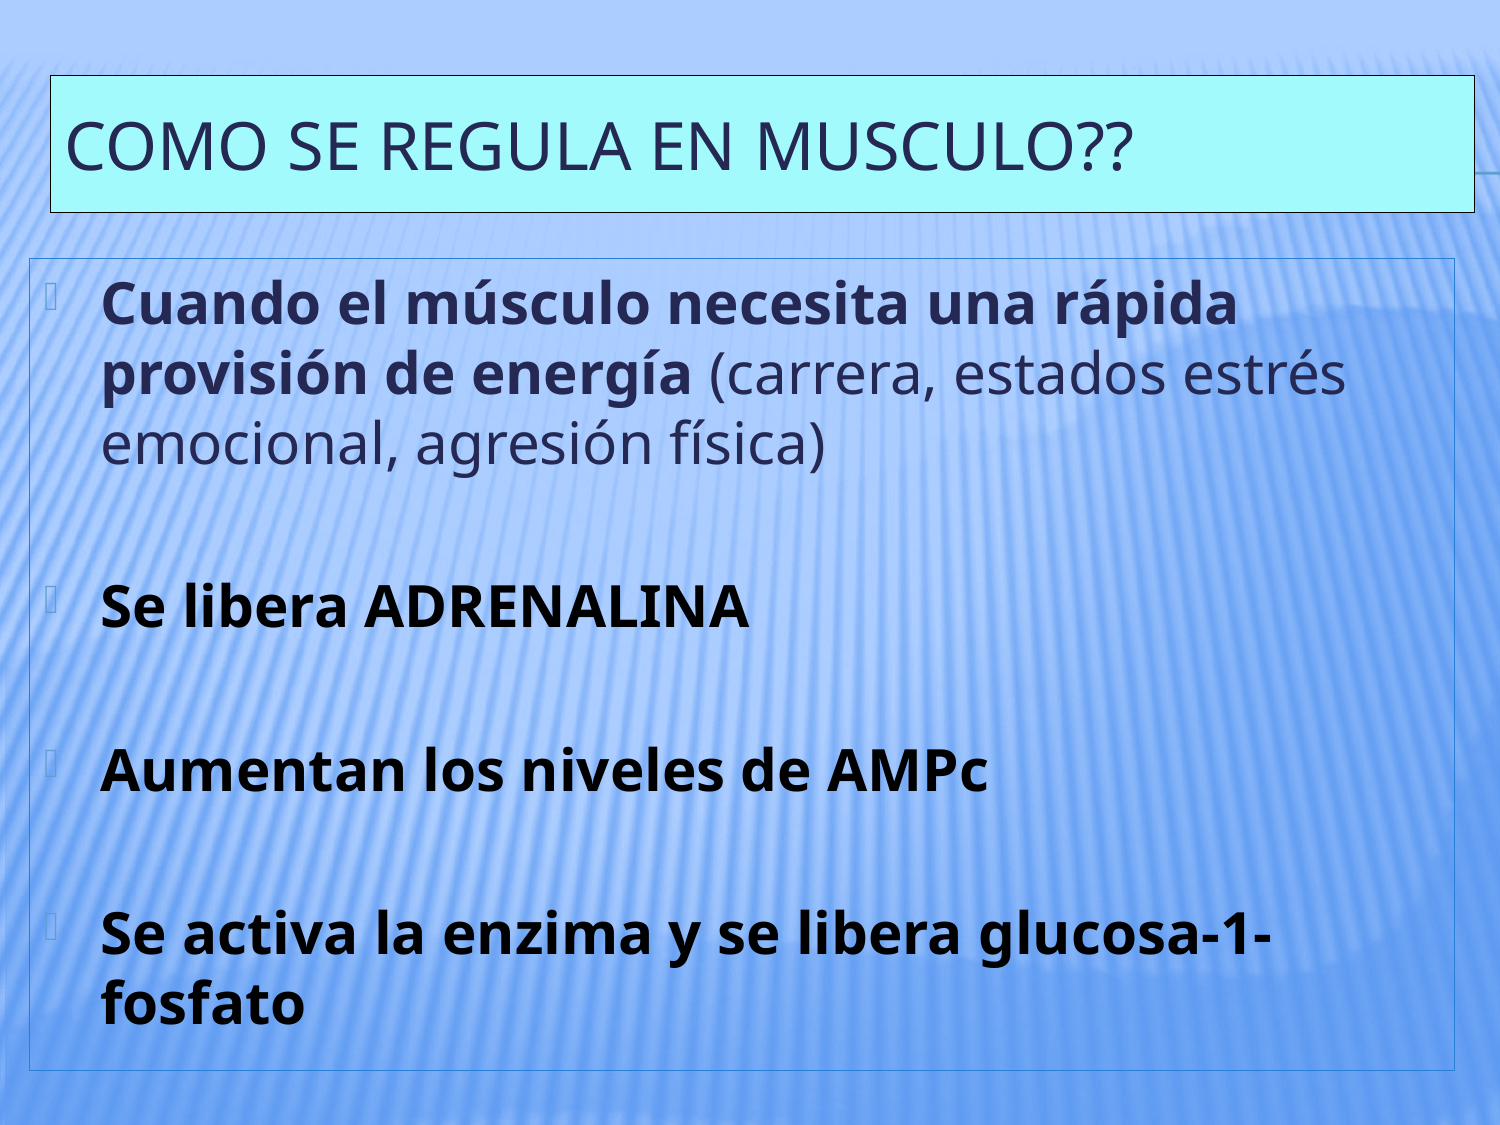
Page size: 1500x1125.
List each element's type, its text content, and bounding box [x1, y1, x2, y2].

title COMO SE REGULA EN MUSCULO?? [50, 75, 1475, 213]
list Cuando el músculo necesita una rápida provisión de energía (carrera, estados estrés emocional, agresión física) Se libera ADRENALINA Aumentan los niveles de AMPc Se activa la enzima y se libera glucosa-1-fosfato [29, 258, 1455, 1071]
